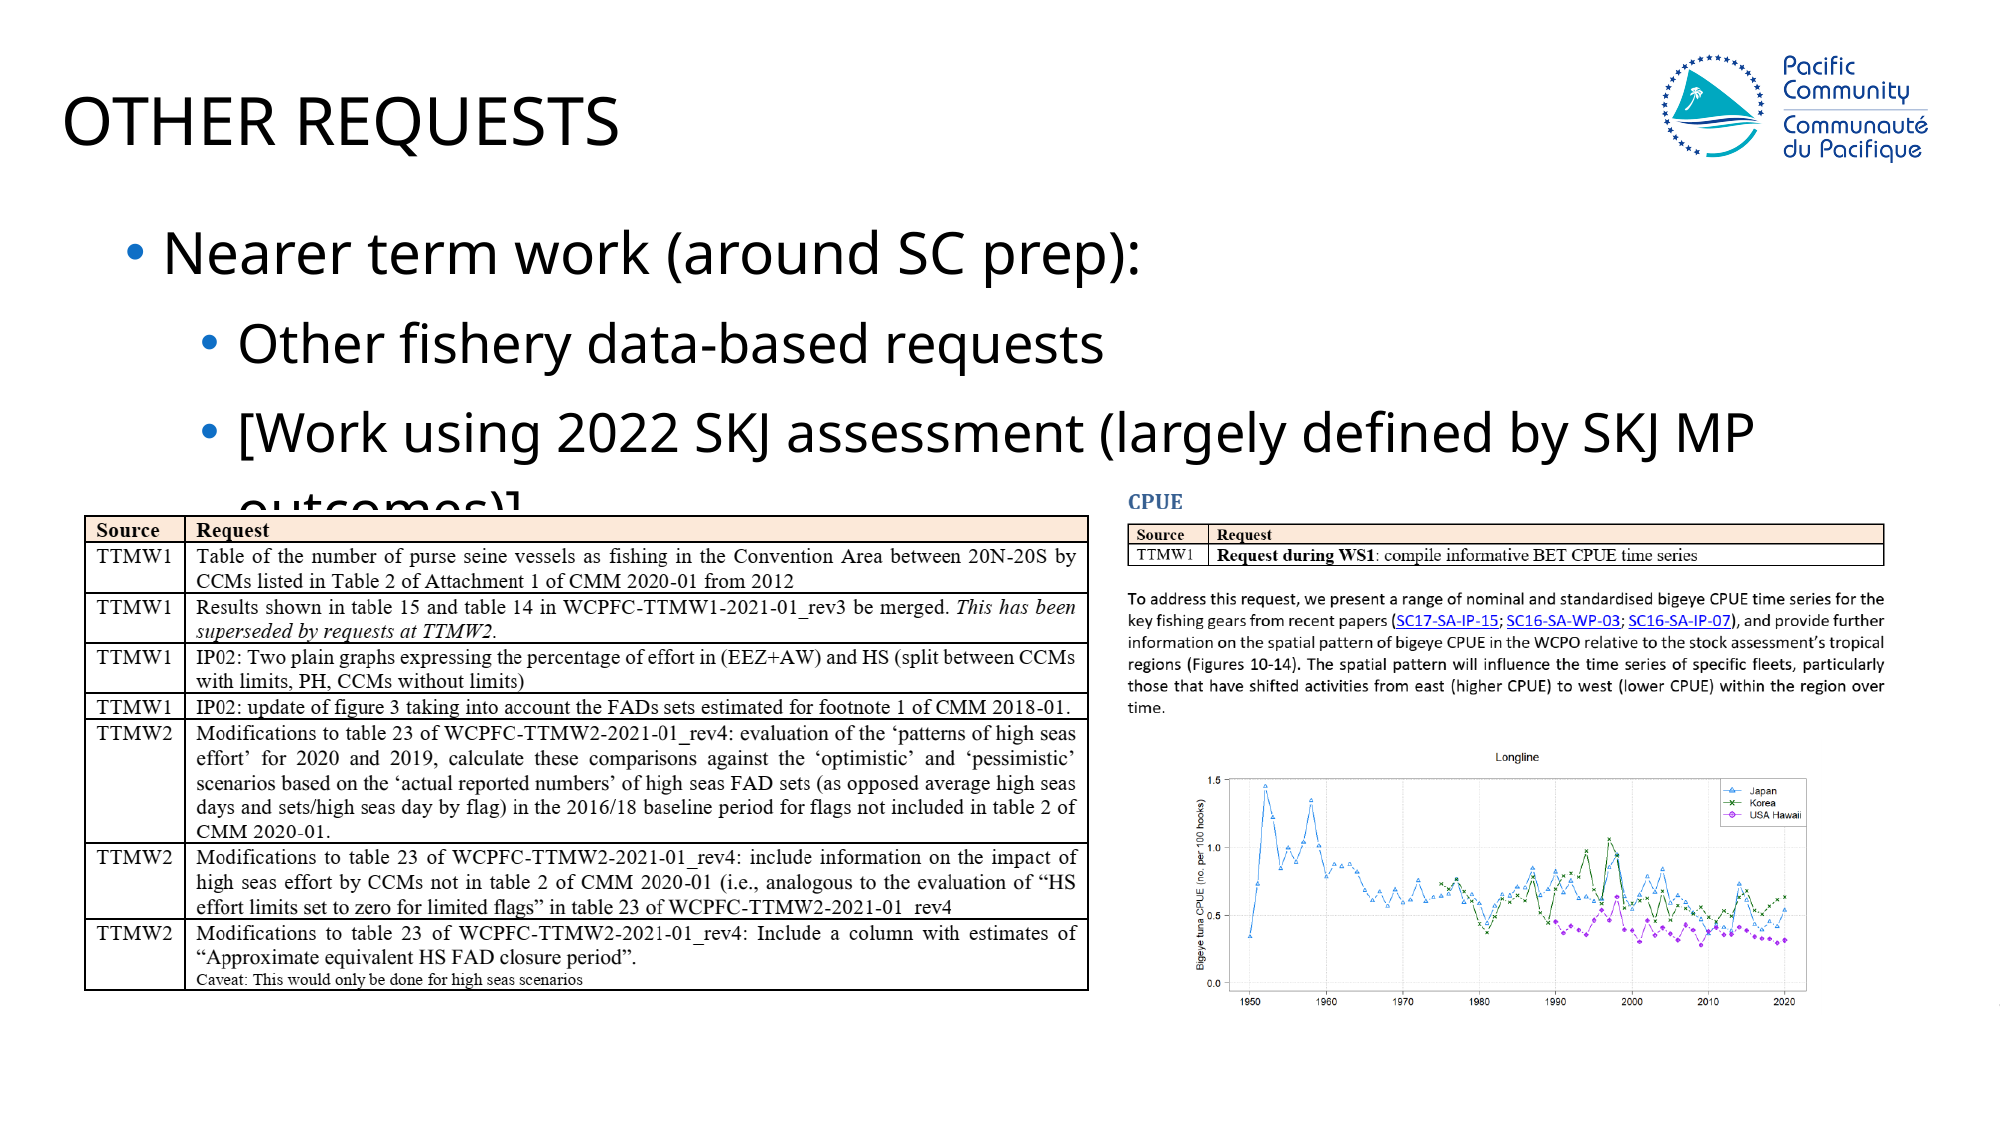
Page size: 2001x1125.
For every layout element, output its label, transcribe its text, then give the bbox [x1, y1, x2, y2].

picture [1661, 54, 1928, 163]
text_box Other requests [47, 80, 1623, 254]
text_box Nearer term work (around SC prep): Other fishery data-based requests [Work using 2022 SKJ assessment (largely defined by SKJ MP outcomes)] [110, 194, 1966, 577]
picture [1122, 488, 1890, 1018]
picture [78, 510, 1096, 997]
